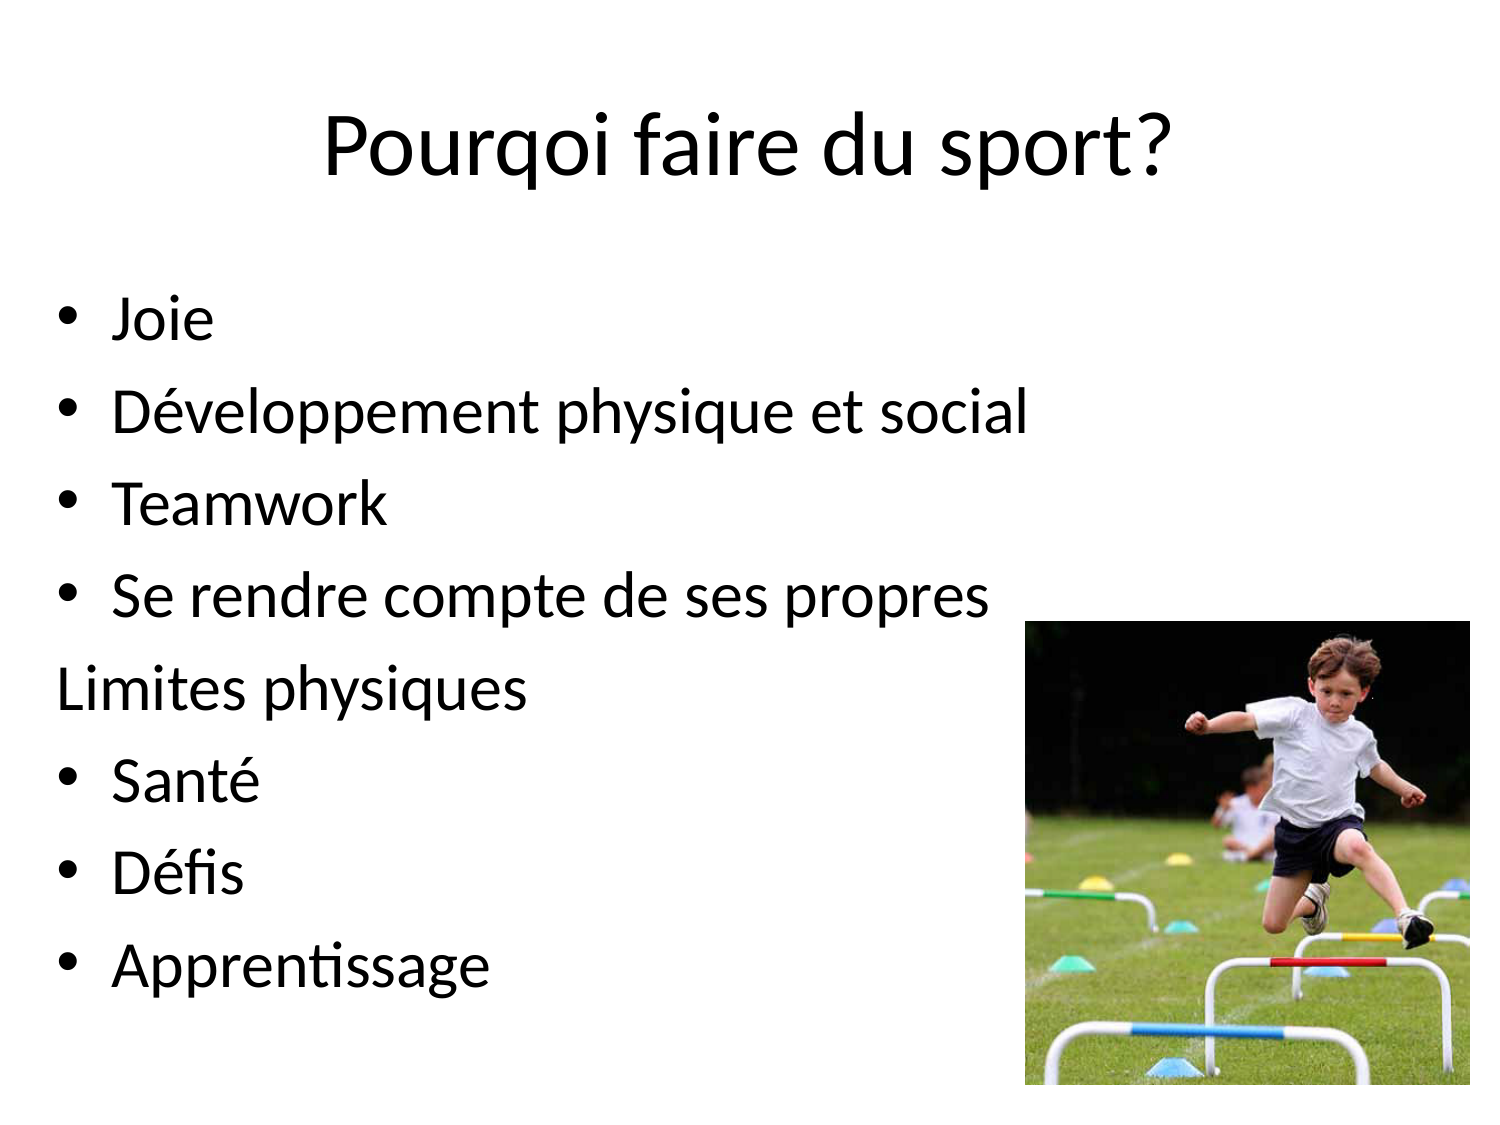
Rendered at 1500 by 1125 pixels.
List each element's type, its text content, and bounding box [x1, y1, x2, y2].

title Pourqoi faire du sport? [75, 45, 1425, 233]
picture [1025, 621, 1470, 1085]
list Joie Développement physique et social Teamwork Se rendre compte de ses propres Limites physiques Santé Défis Apprentissage [41, 267, 1392, 1010]
